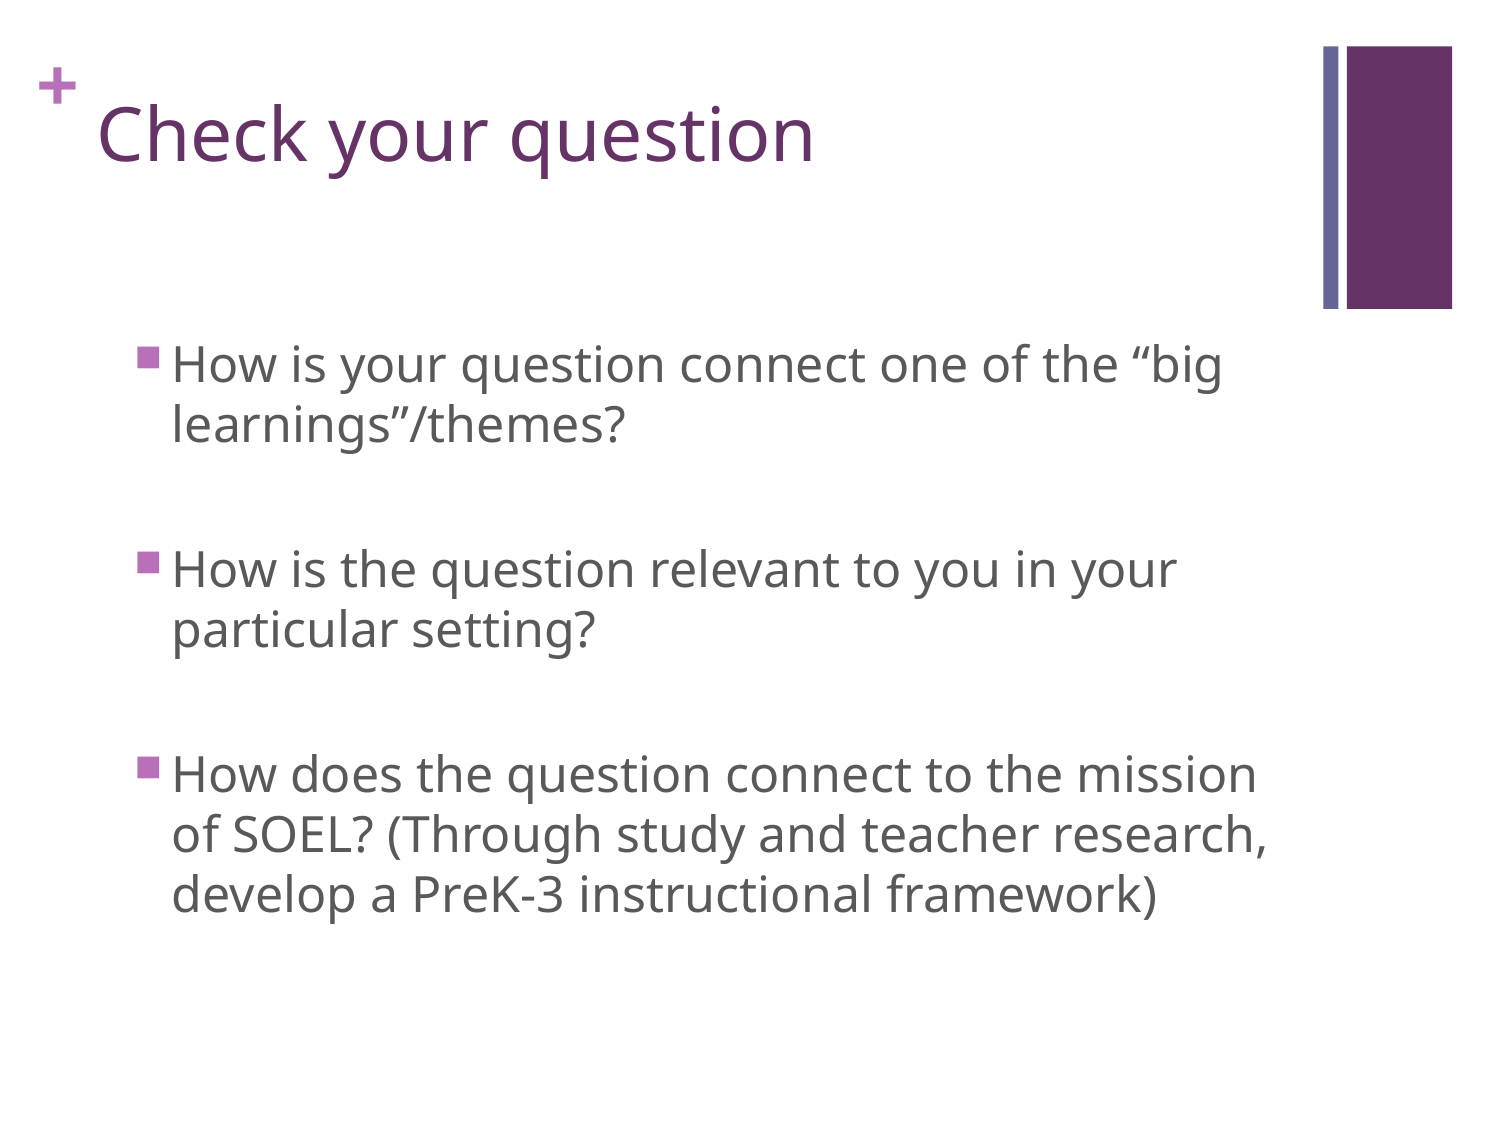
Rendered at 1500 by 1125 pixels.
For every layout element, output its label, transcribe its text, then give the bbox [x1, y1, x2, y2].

title Check your question [81, 79, 1322, 263]
list How is your question connect one of the “big learnings”/themes? How is the question relevant to you in your particular setting? How does the question connect to the mission of SOEL? (Through study and teacher research, develop a PreK-3 instructional framework) [81, 324, 1322, 1005]
